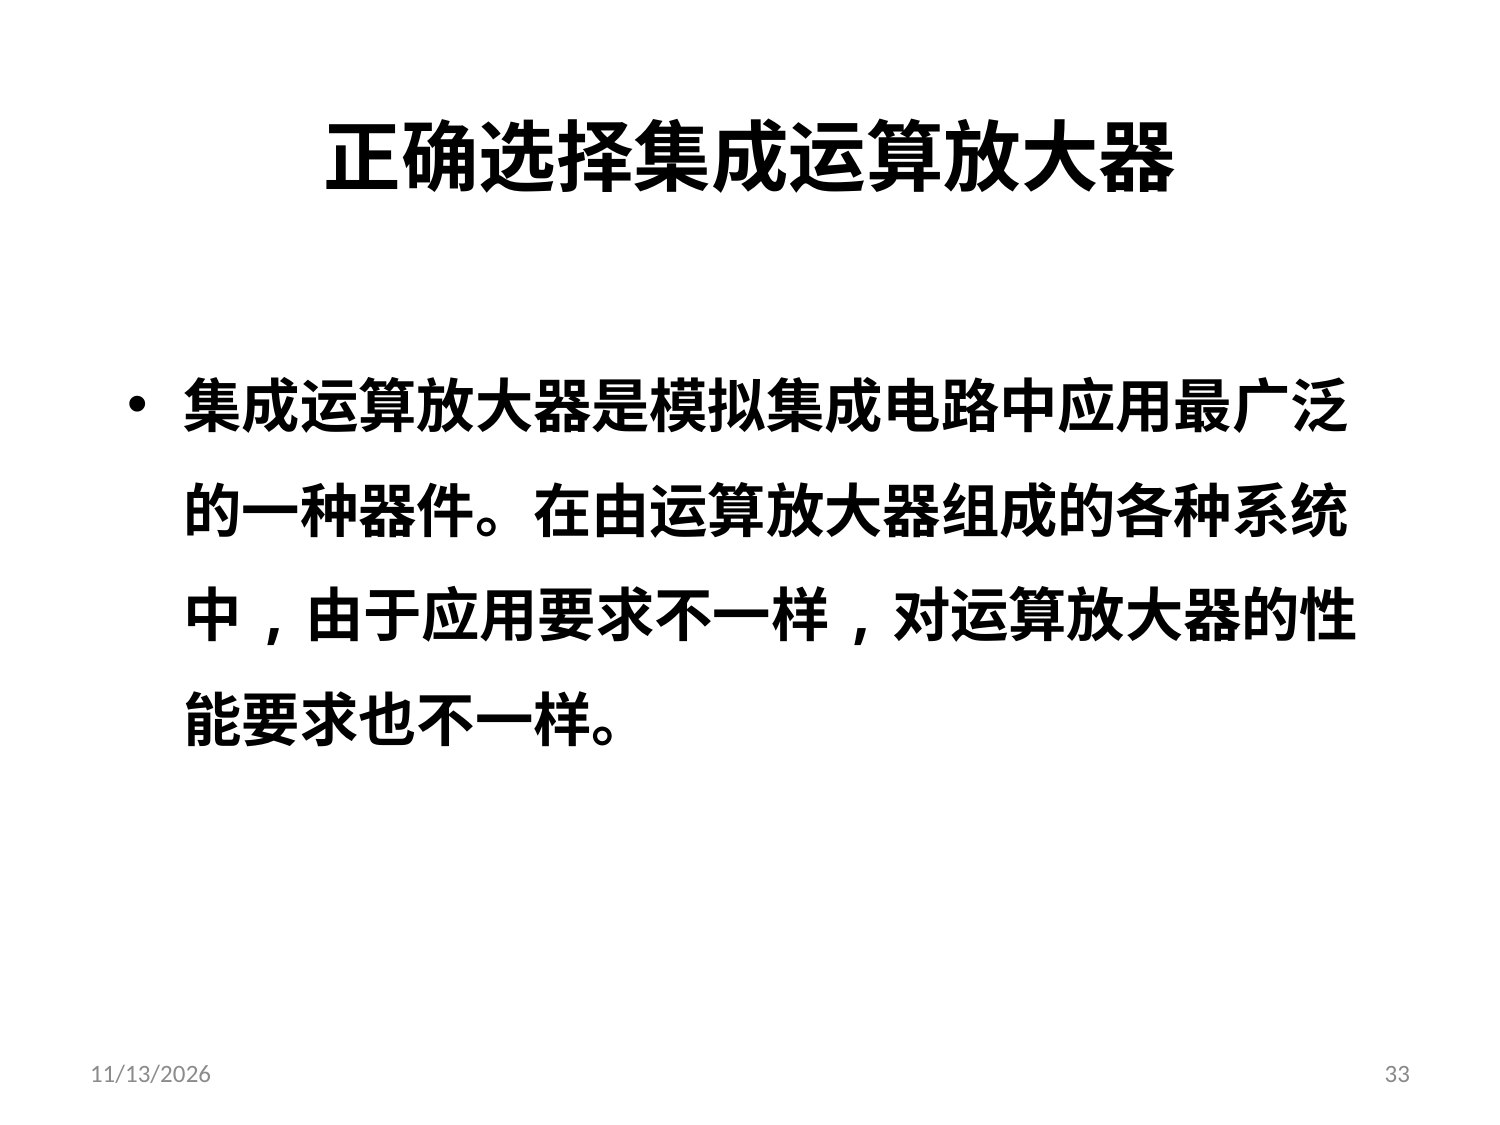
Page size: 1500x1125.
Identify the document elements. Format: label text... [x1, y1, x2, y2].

list 集成运算放大器是模拟集成电路中应用最广泛的一种器件。在由运算放大器组成的各种系统中,由于应用要求不一样,对运算放大器的性能要求也不一样。 [112, 326, 1388, 1001]
title 正确选择集成运算放大器 [112, 99, 1388, 209]
slide_number 33 [1074, 1042, 1425, 1103]
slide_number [75, 1042, 425, 1103]
